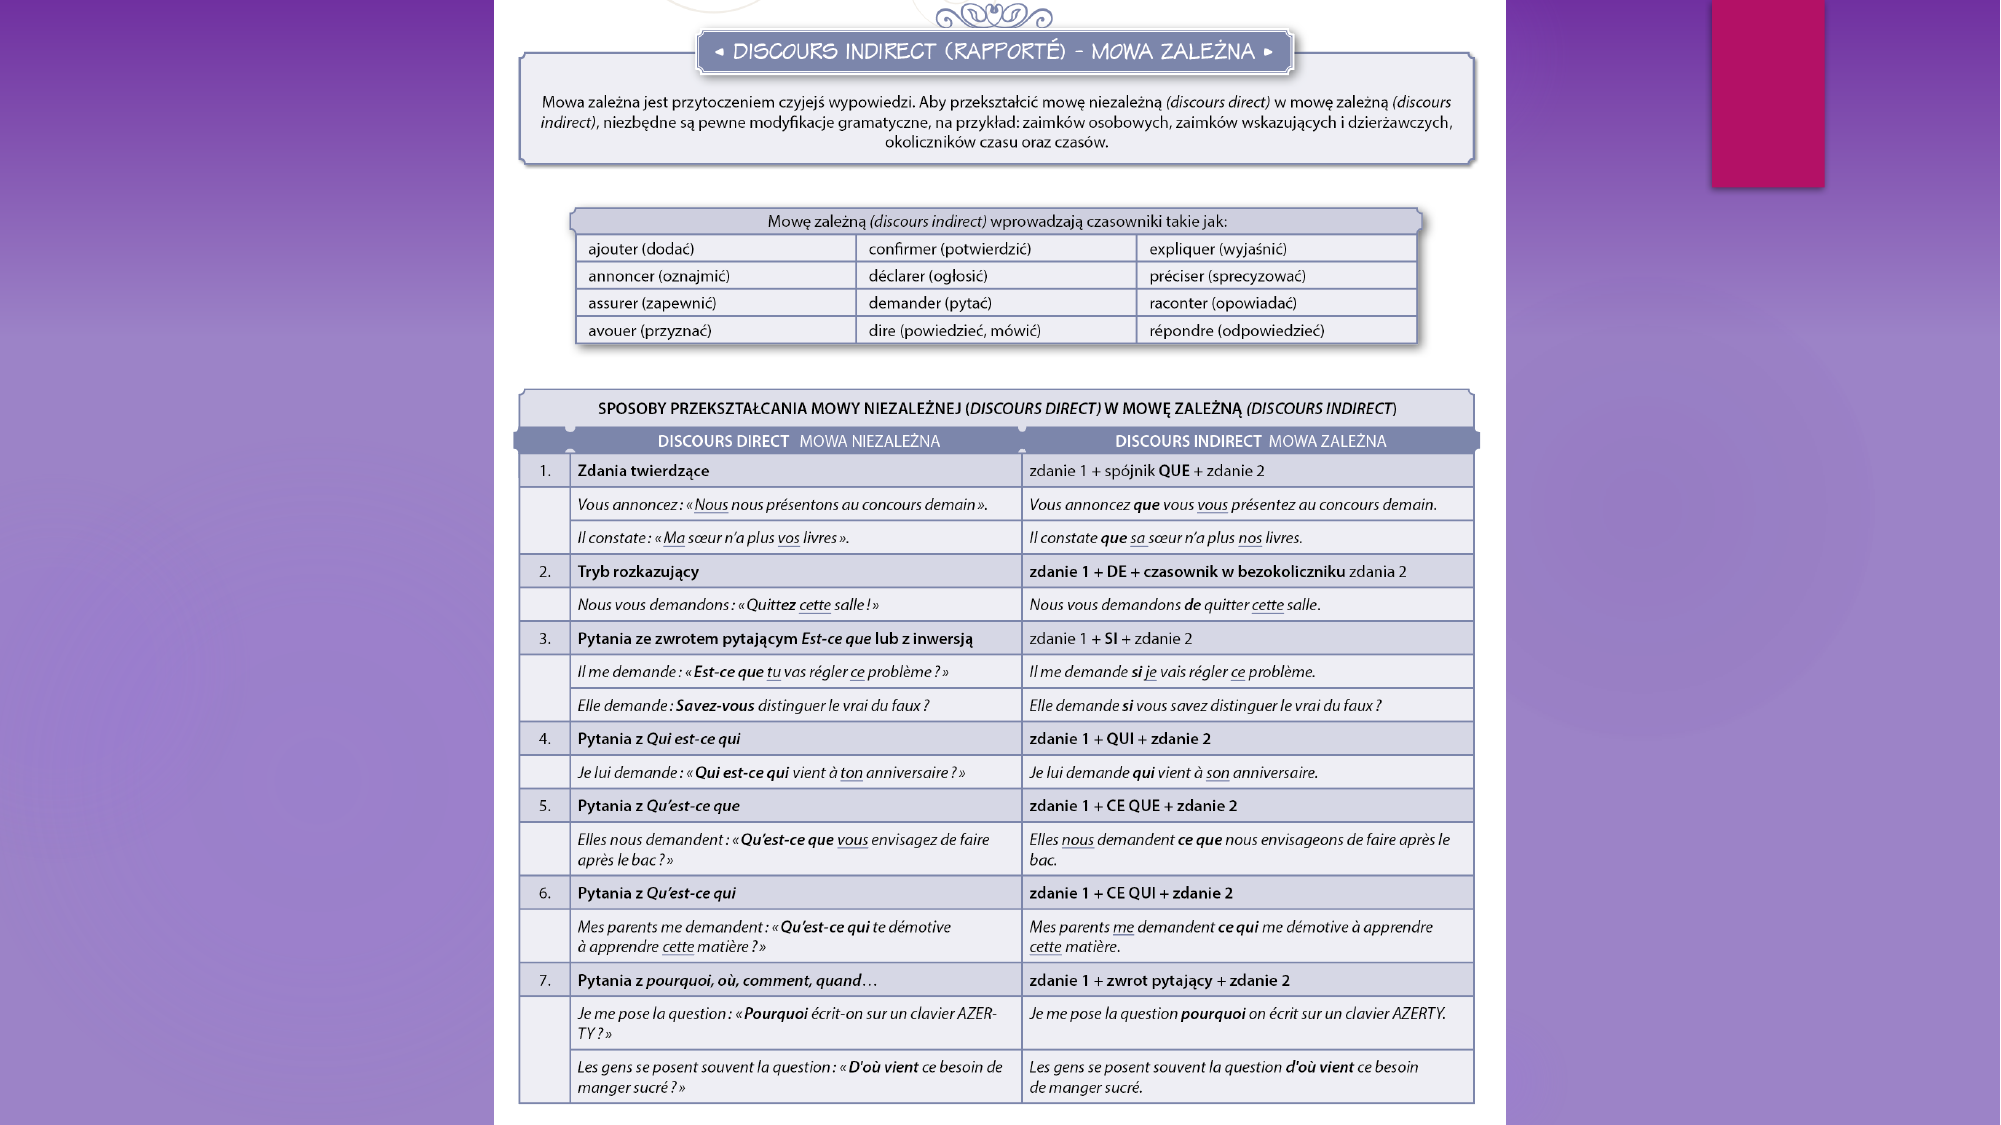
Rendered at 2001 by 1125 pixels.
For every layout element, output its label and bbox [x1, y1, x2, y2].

picture [0, 0, 1576, 1125]
